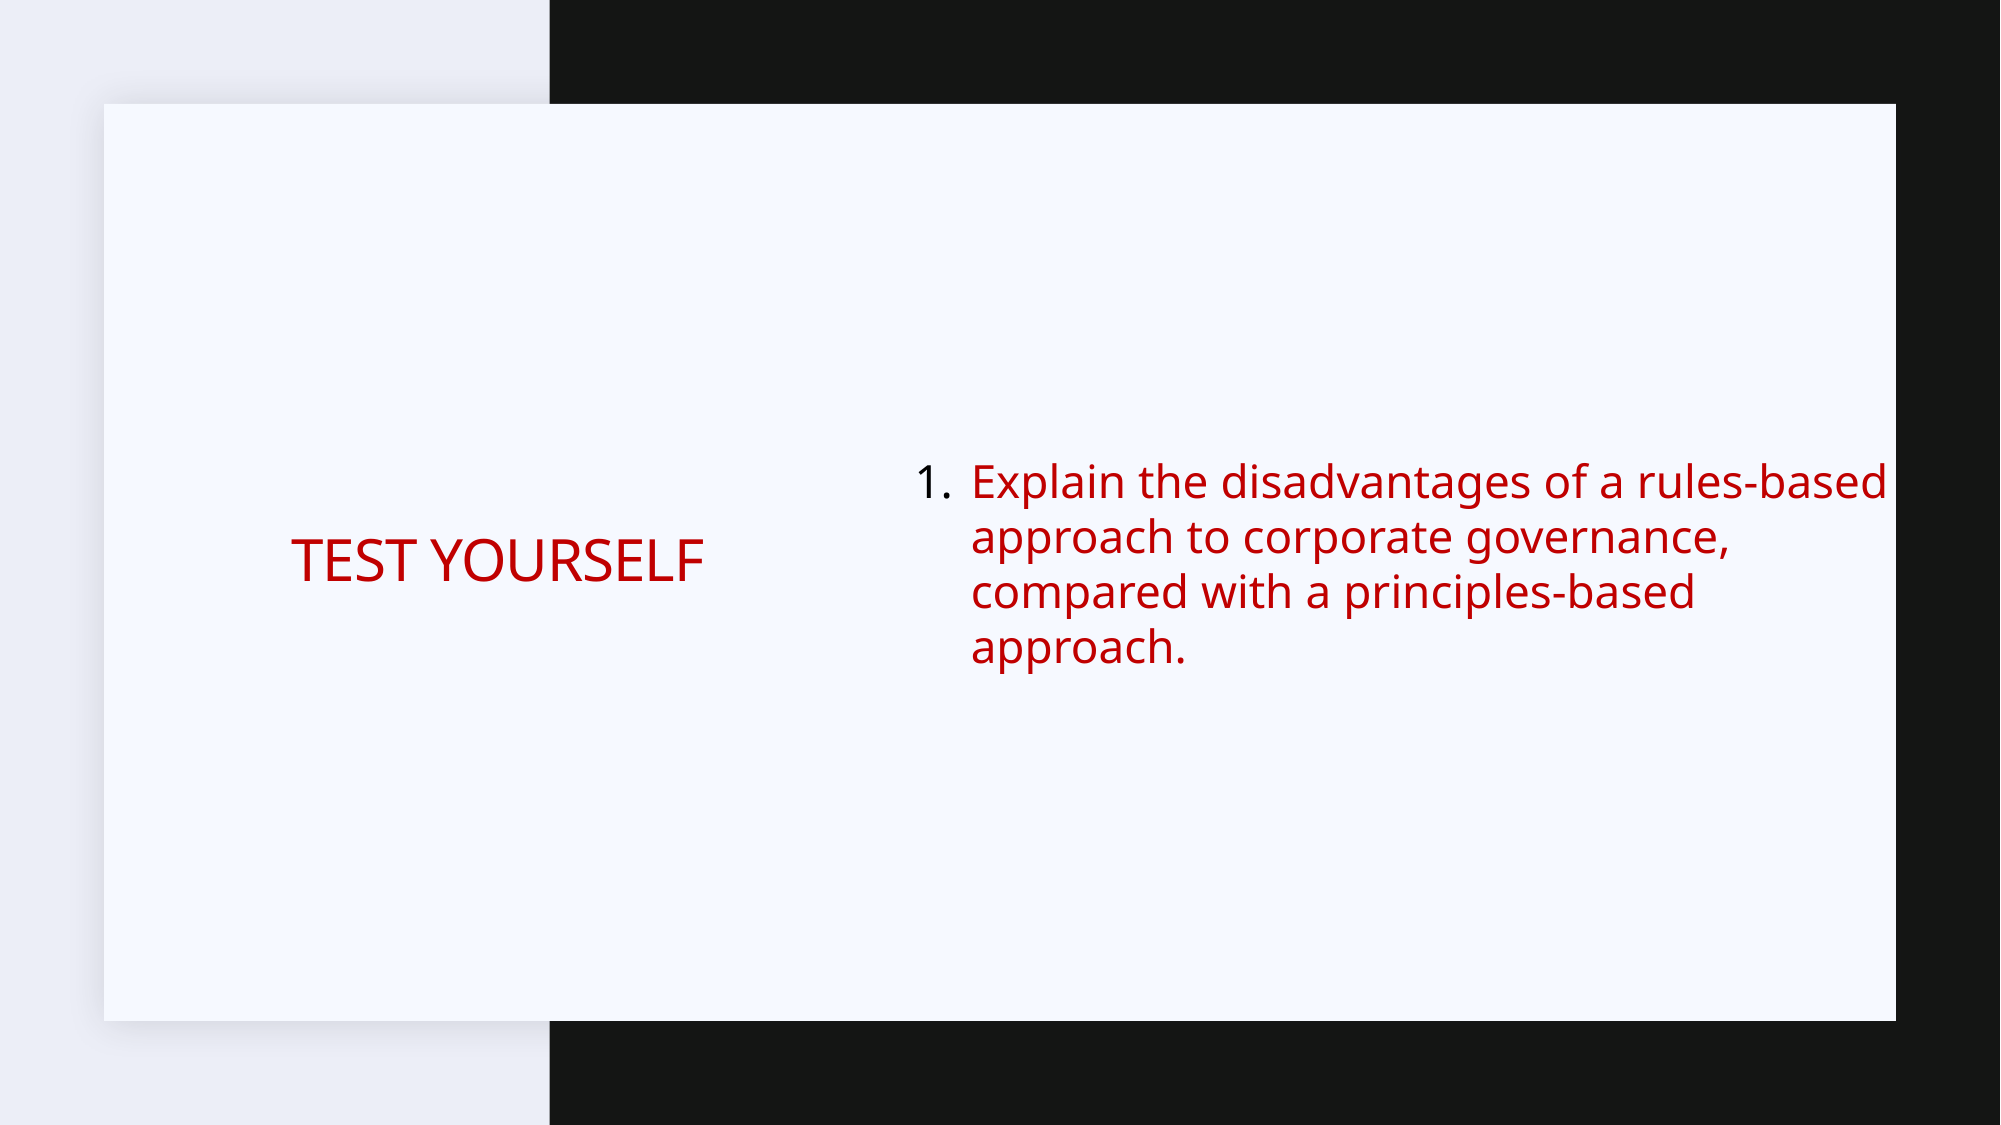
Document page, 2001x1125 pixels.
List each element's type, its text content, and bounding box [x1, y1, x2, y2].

title Test yourself [104, 514, 906, 611]
list Explain the disadvantages of a rules-based approach to corporate governance, compared with a principles-based approach. [914, 103, 1896, 1021]
